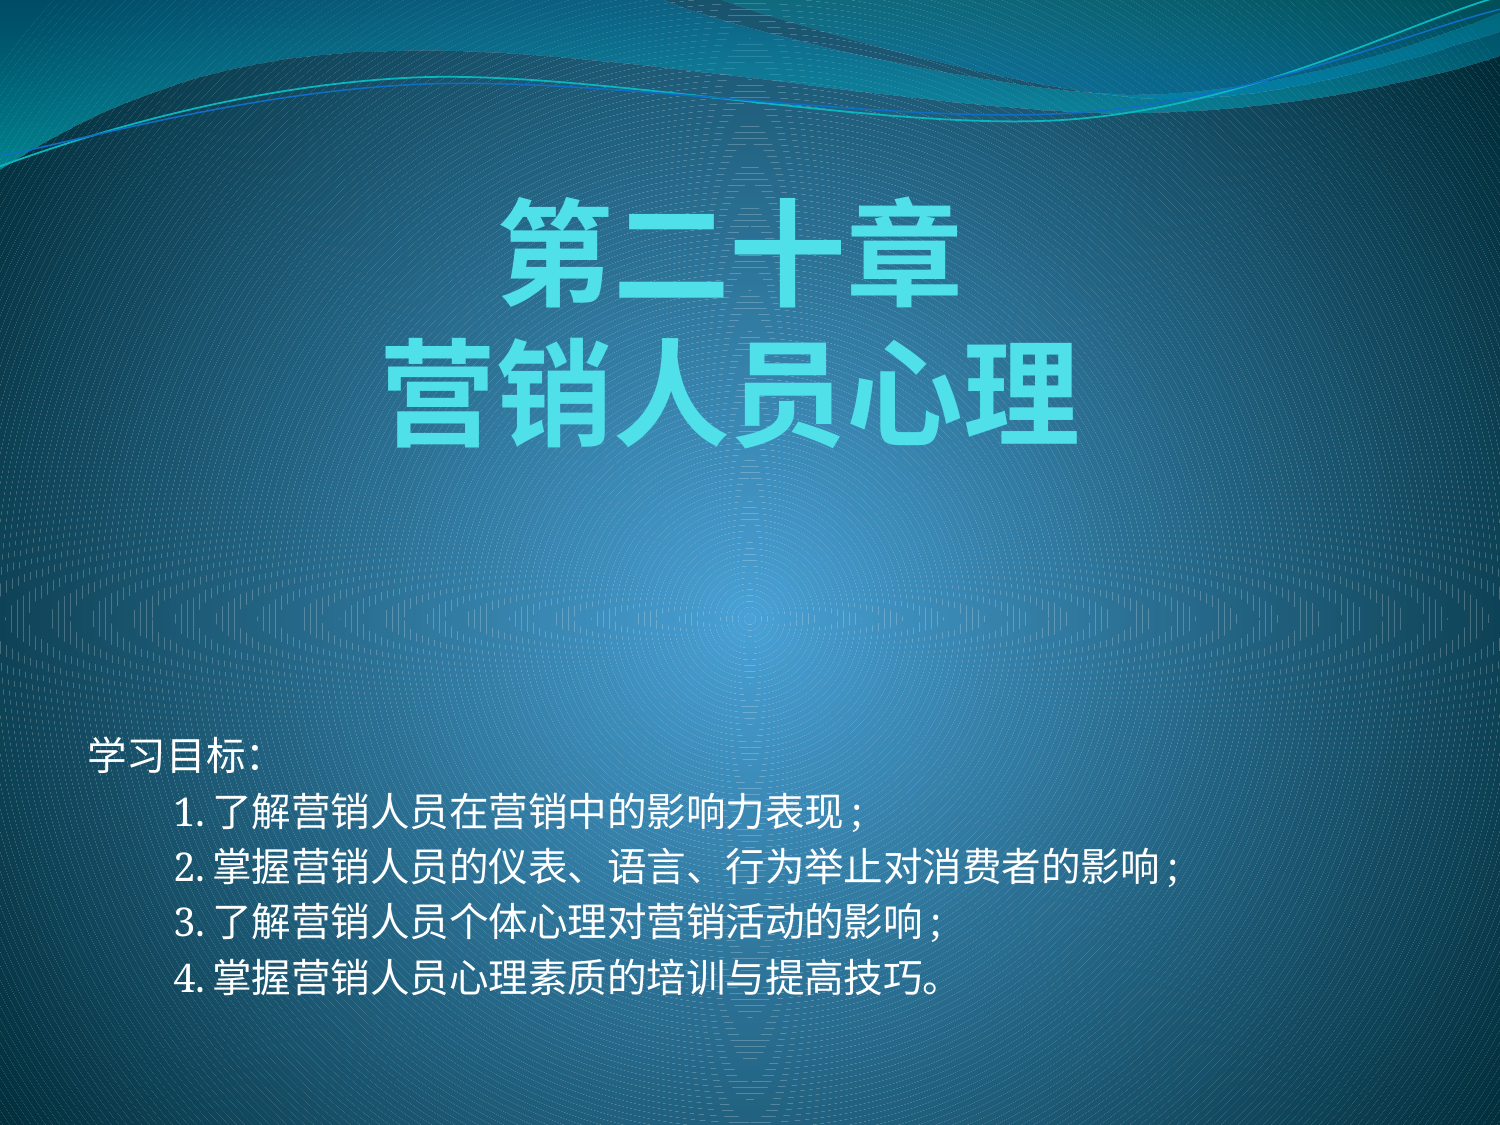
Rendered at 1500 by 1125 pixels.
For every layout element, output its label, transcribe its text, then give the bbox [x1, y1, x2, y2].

title 第二十章 营销人员心理 [87, 160, 1376, 461]
subtitle 学习目标： 1.了解营销人员在营销中的影响力表现; 2.掌握营销人员的仪表、语言、行为举止对消费者的影响; 3.了解营销人员个体心理对营销活动的影响; 4.掌握营销人员心理素质的培训与提高技巧。 [87, 723, 1376, 1012]
